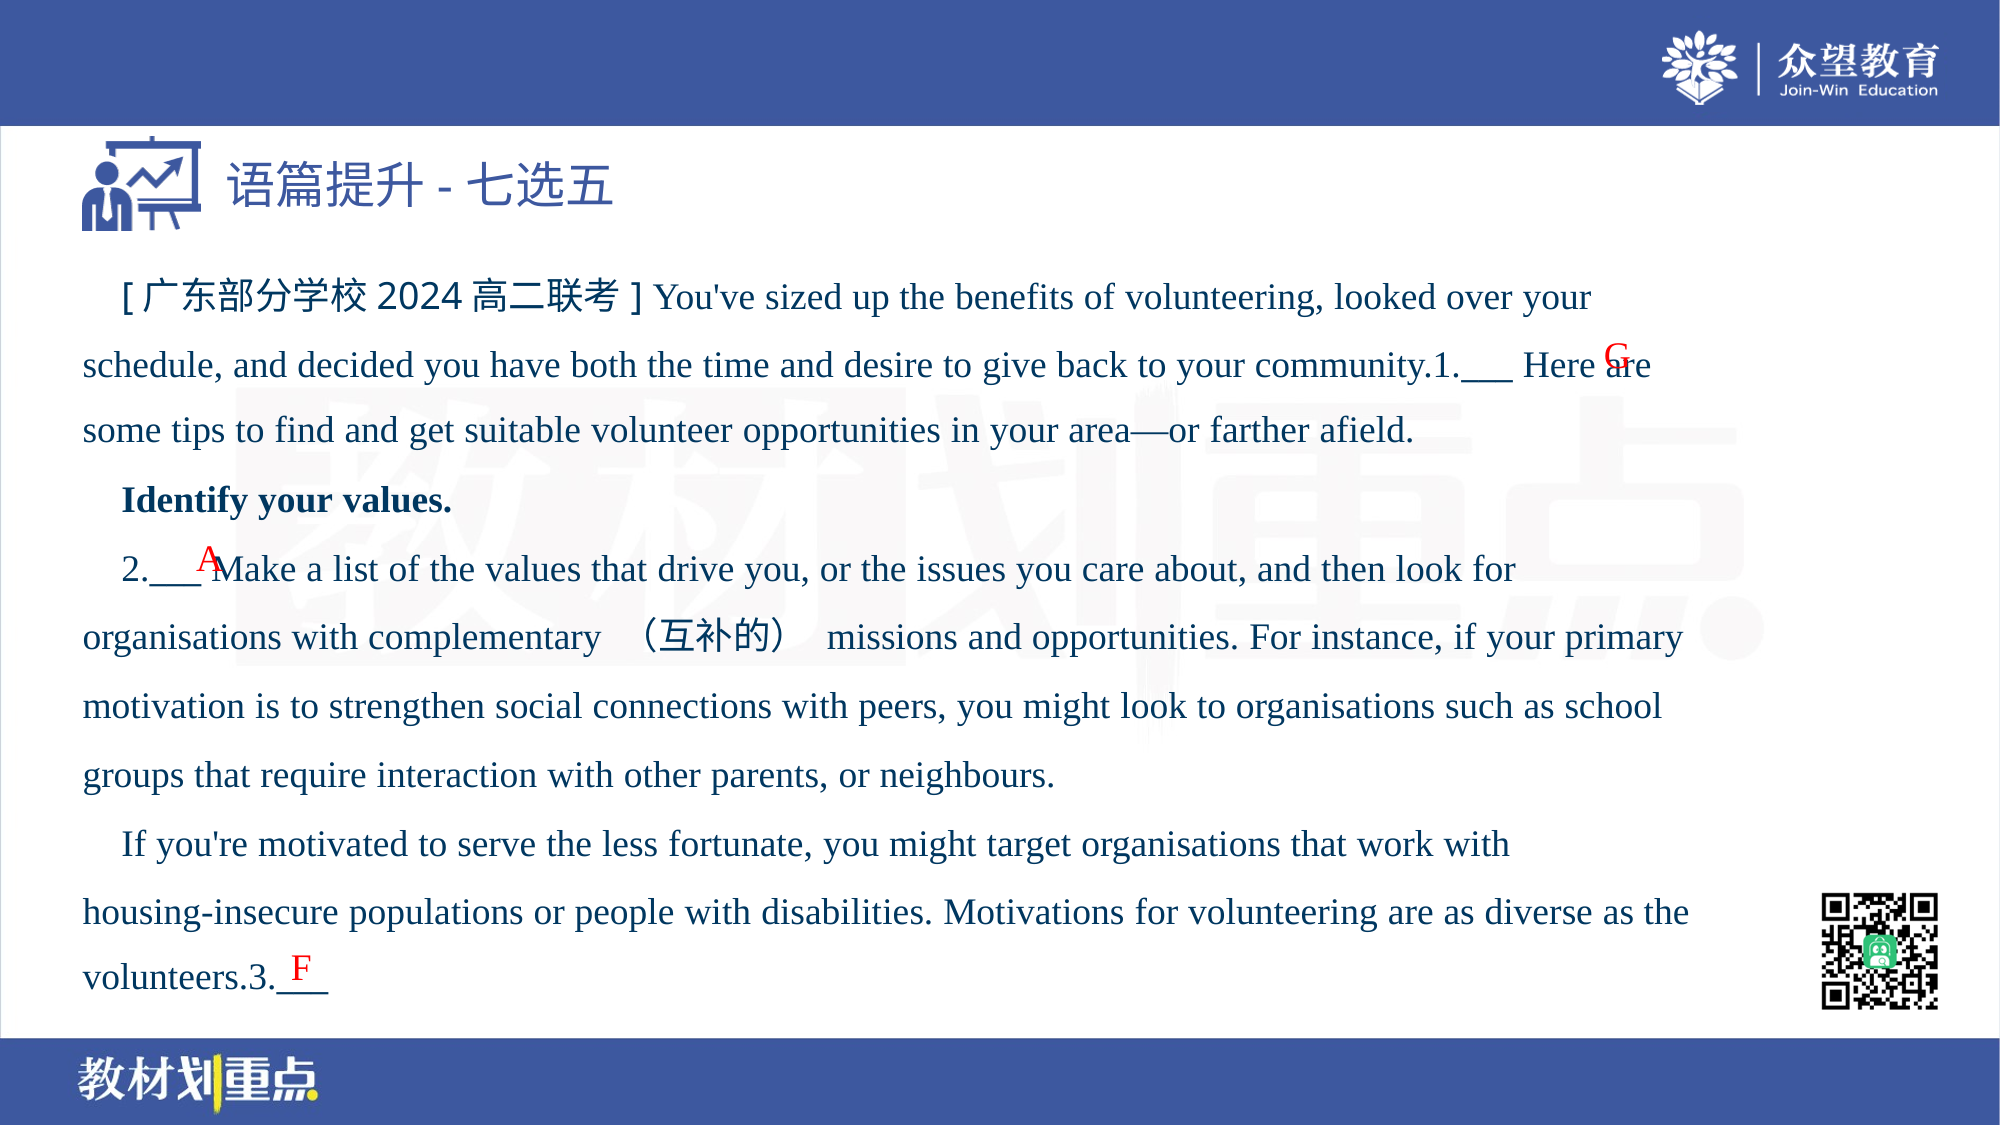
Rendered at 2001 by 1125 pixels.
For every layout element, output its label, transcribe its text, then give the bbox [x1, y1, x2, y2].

text_box F [277, 923, 326, 982]
picture [0, 0, 2000, 1125]
text_box G [1590, 311, 1645, 370]
text_box A [182, 514, 237, 573]
text_box [广东部分学校2024高二联考] You've sized up the benefits of volunteering, looked over your schedule, and decided you have both the time and desire to give back to your community.1.___ Here are some tips to find and get suitable volunteer opportunities in your area—or farther afield. [82, 247, 1817, 444]
text_box Identify your values. 2.___ Make a list of the values that drive you, or the issues you care about, and then look for organisations with complementary （互补的） missions and opportunities. For instance, if your primary motivation is to strengthen social connections with peers, you might look to organisations such as school groups that require interaction with other parents, or neighbours. If you're motivated to serve the less fortunate, you might target organisations that work with housing-insecure populations or people with disabilities. Motivations for volunteering are as diverse as the volunteers.3.___ [82, 451, 1817, 990]
